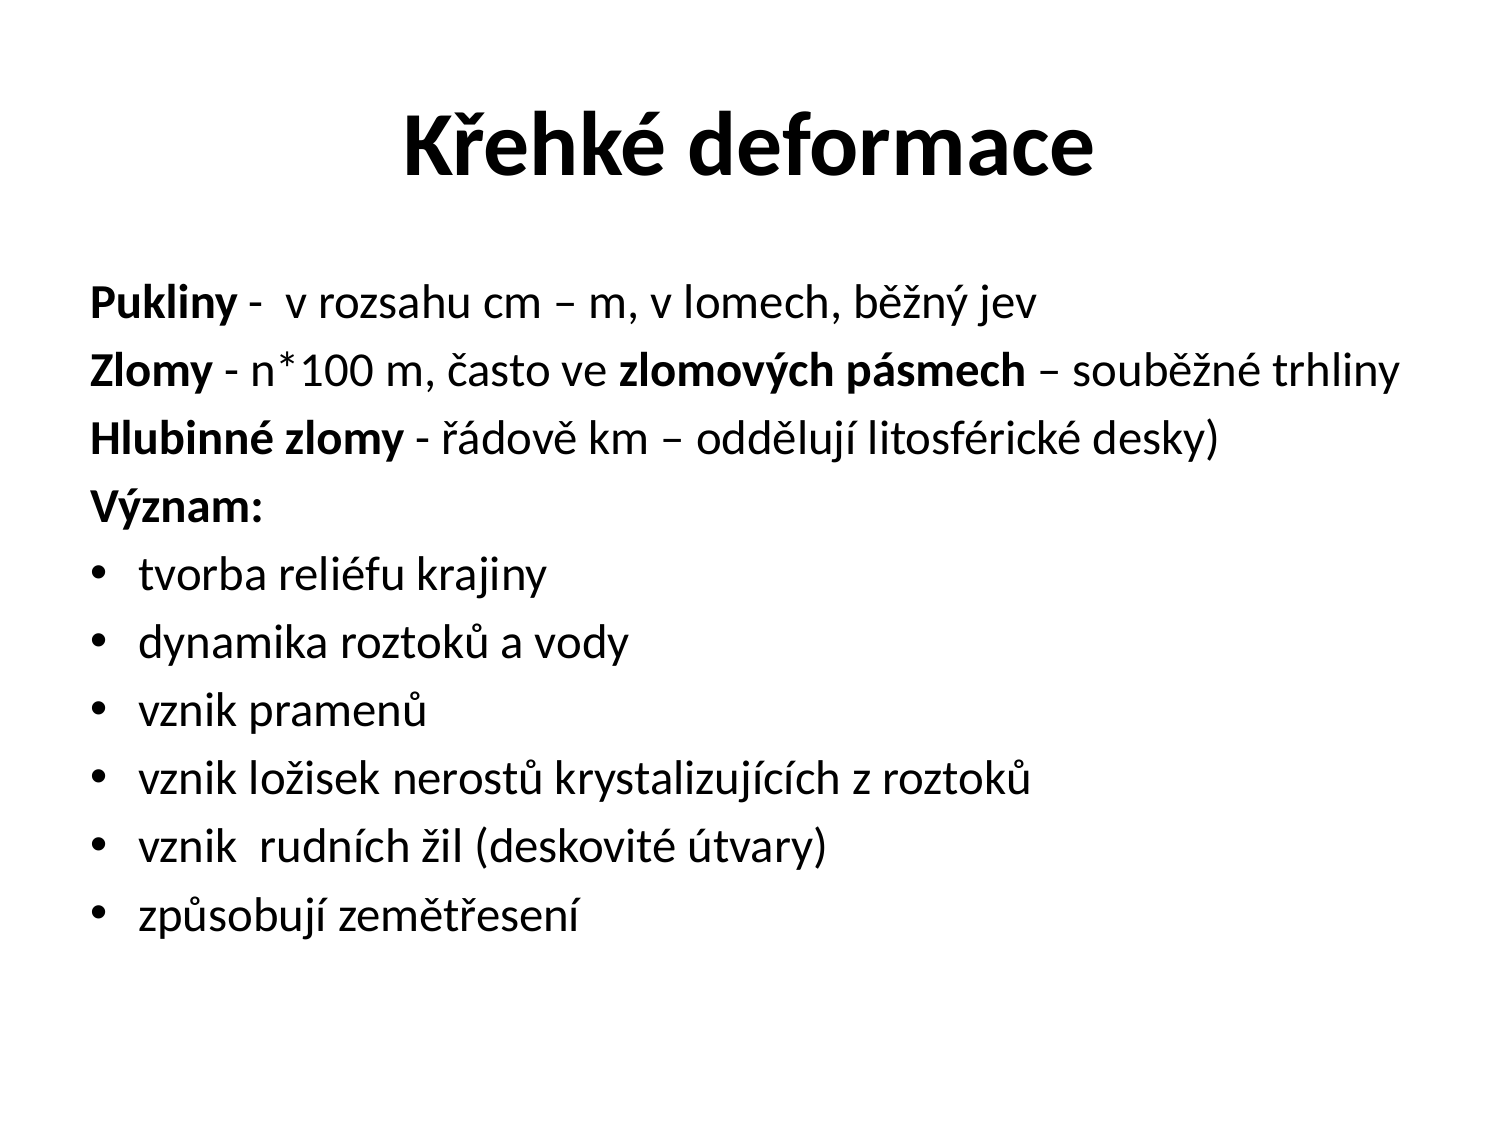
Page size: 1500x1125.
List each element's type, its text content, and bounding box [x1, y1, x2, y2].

title Křehké deformace [75, 45, 1425, 233]
list Pukliny - v rozsahu cm – m, v lomech, běžný jev Zlomy - n*100 m, často ve zlomových pásmech – souběžné trhliny Hlubinné zlomy - řádově km – oddělují litosférické desky) Význam: tvorba reliéfu krajiny dynamika roztoků a vody vznik pramenů vznik ložisek nerostů krystalizujících z roztoků vznik rudních žil (deskovité útvary) způsobují zemětřesení [75, 262, 1425, 1005]
